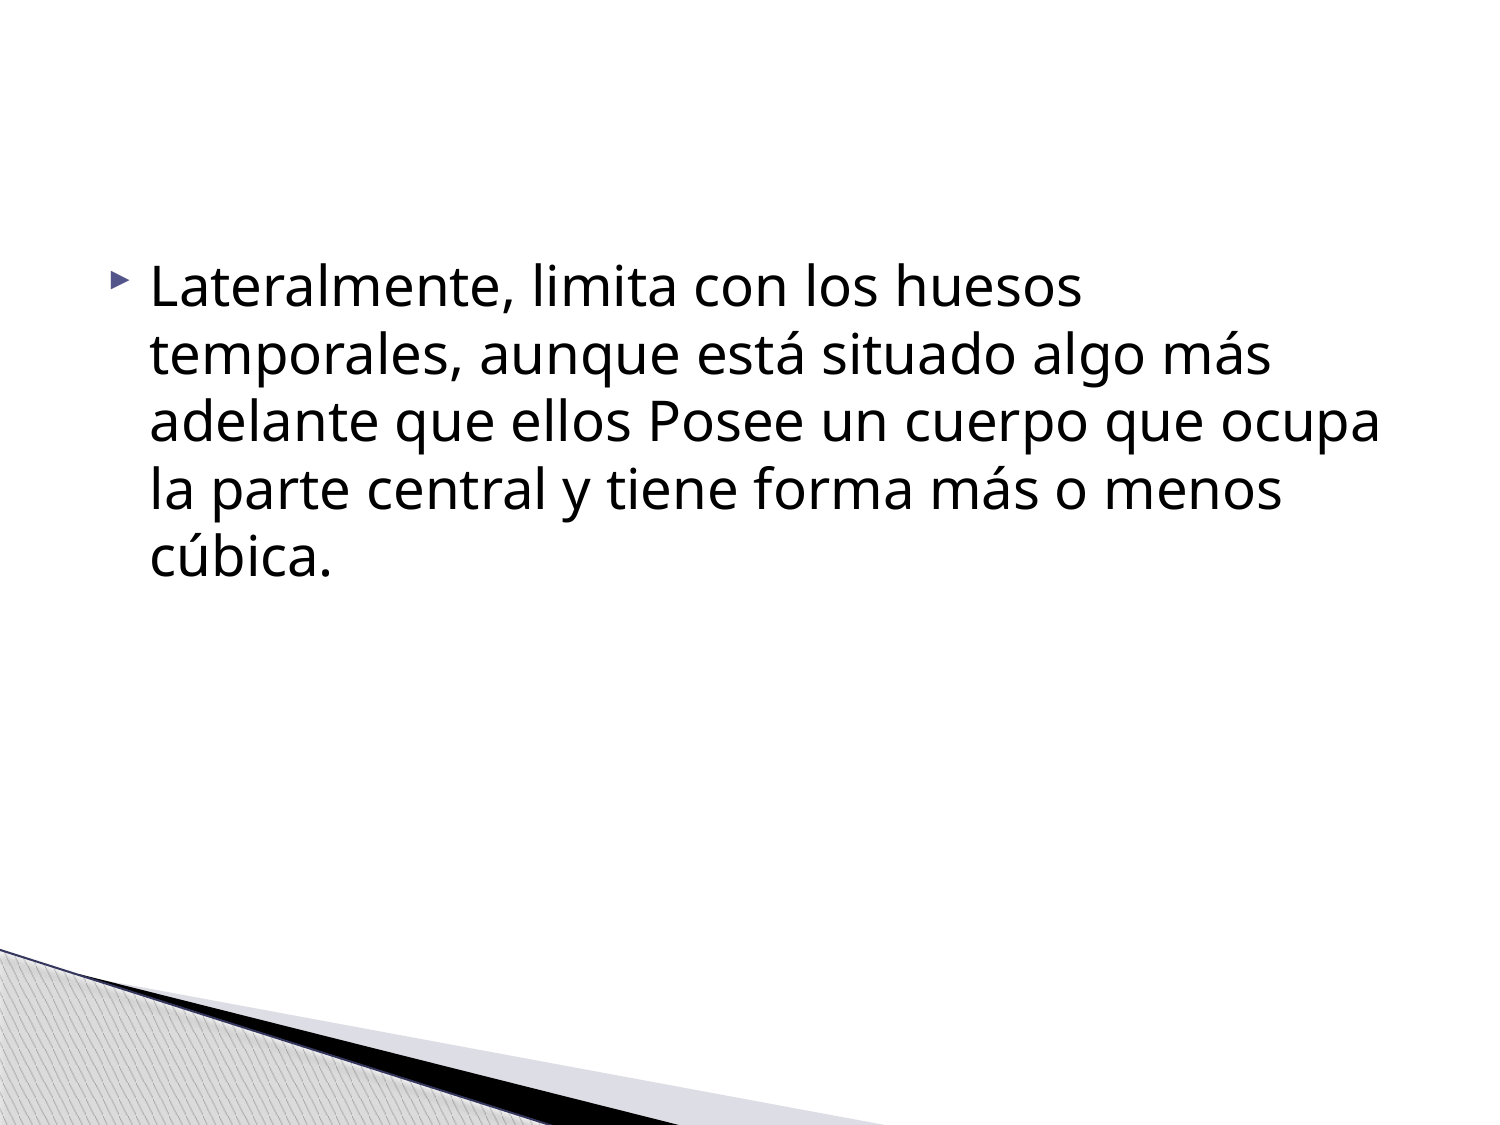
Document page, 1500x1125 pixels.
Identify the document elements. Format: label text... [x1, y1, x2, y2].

list Lateralmente, limita con los huesos temporales, aunque está situado algo más adelante que ellos Posee un cuerpo que ocupa la parte central y tiene forma más o menos cúbica. [75, 243, 1425, 986]
